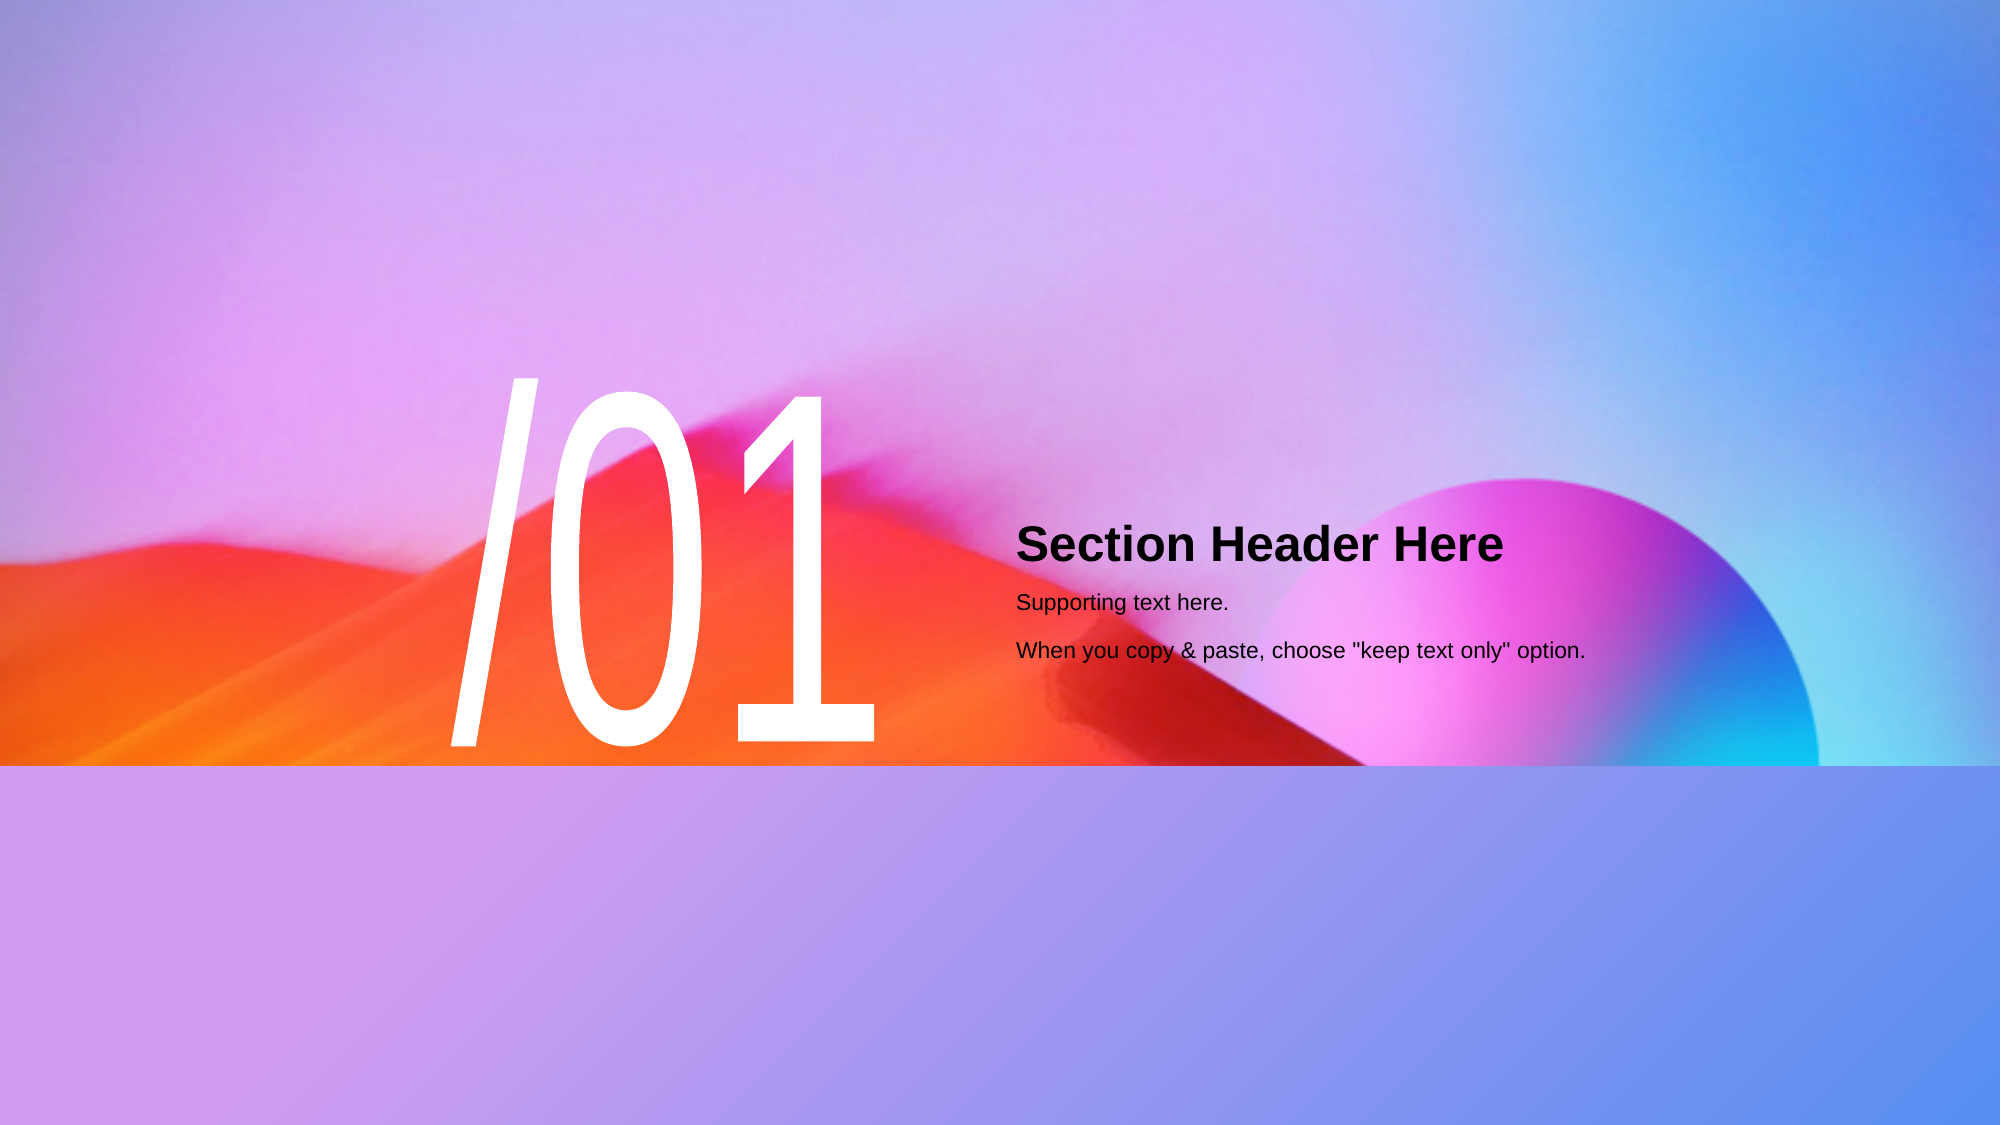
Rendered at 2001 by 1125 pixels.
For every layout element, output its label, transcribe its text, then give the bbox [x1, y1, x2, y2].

text_box [0, 765, 2000, 1125]
title Section Header Here [1000, 433, 1890, 580]
picture [0, 0, 2000, 765]
list Supporting text here. When you copy & paste, choose "keep text only" option. [1001, 579, 1890, 747]
